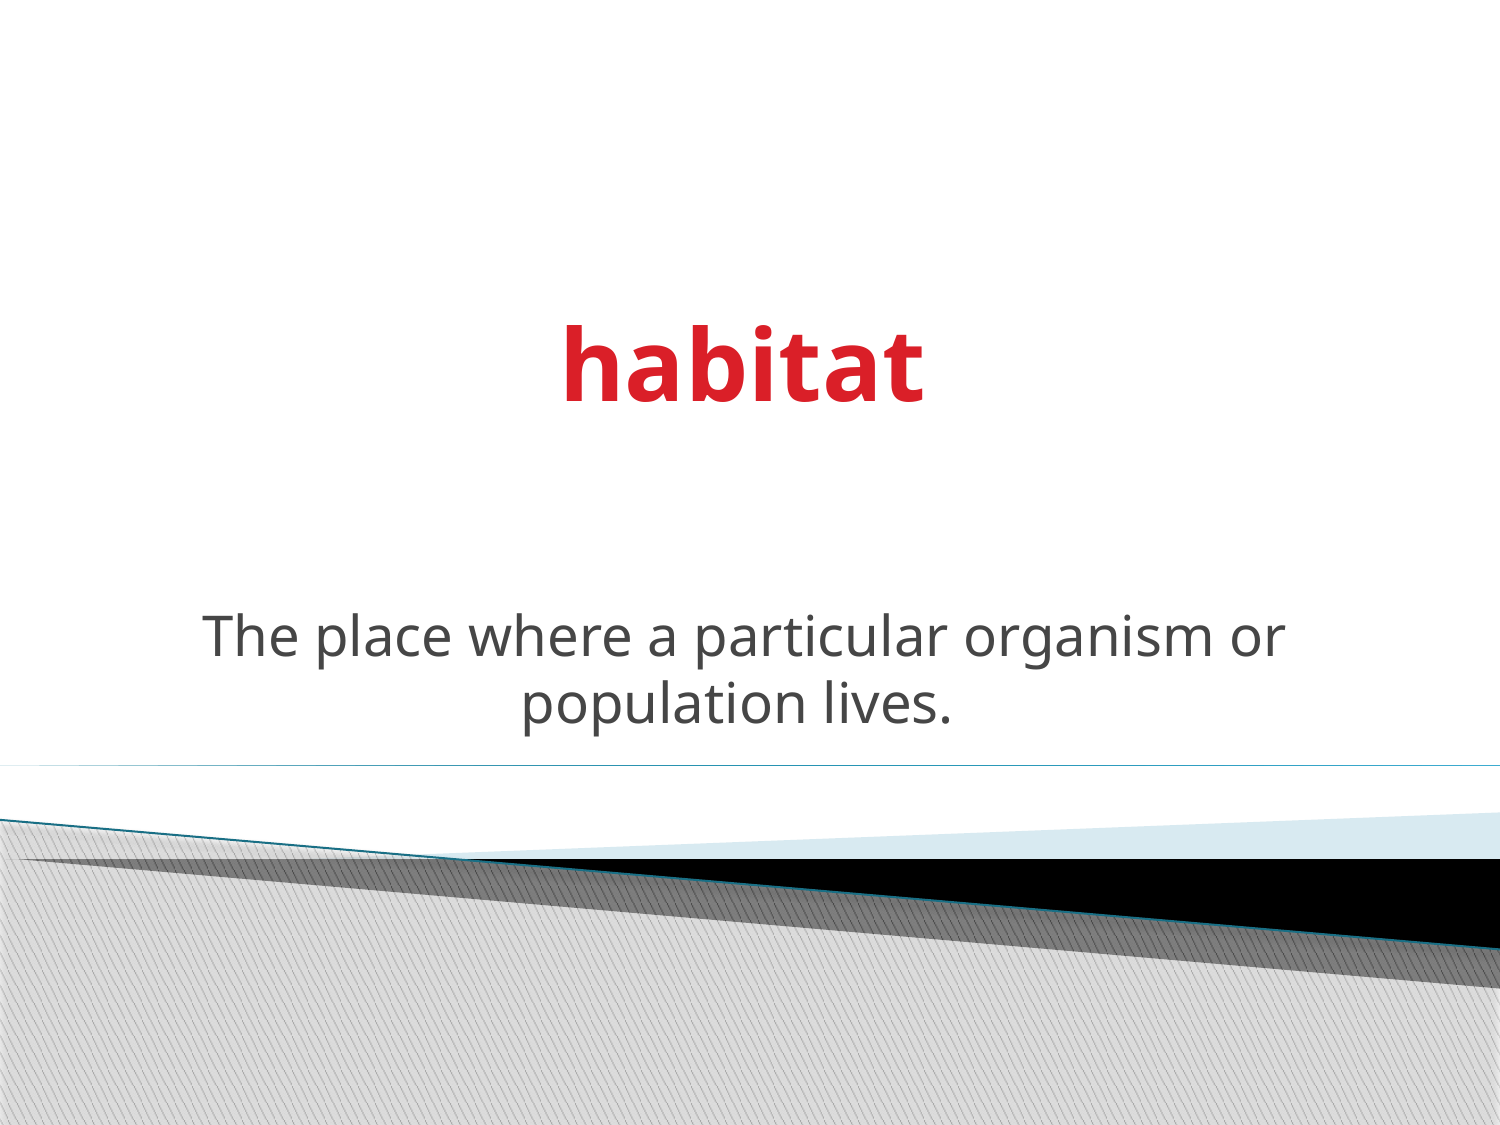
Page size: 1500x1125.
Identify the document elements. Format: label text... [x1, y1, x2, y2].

subtitle The place where a particular organism or population lives. [112, 592, 1388, 790]
title habitat [105, 128, 1381, 430]
picture [5, 859, 1500, 989]
